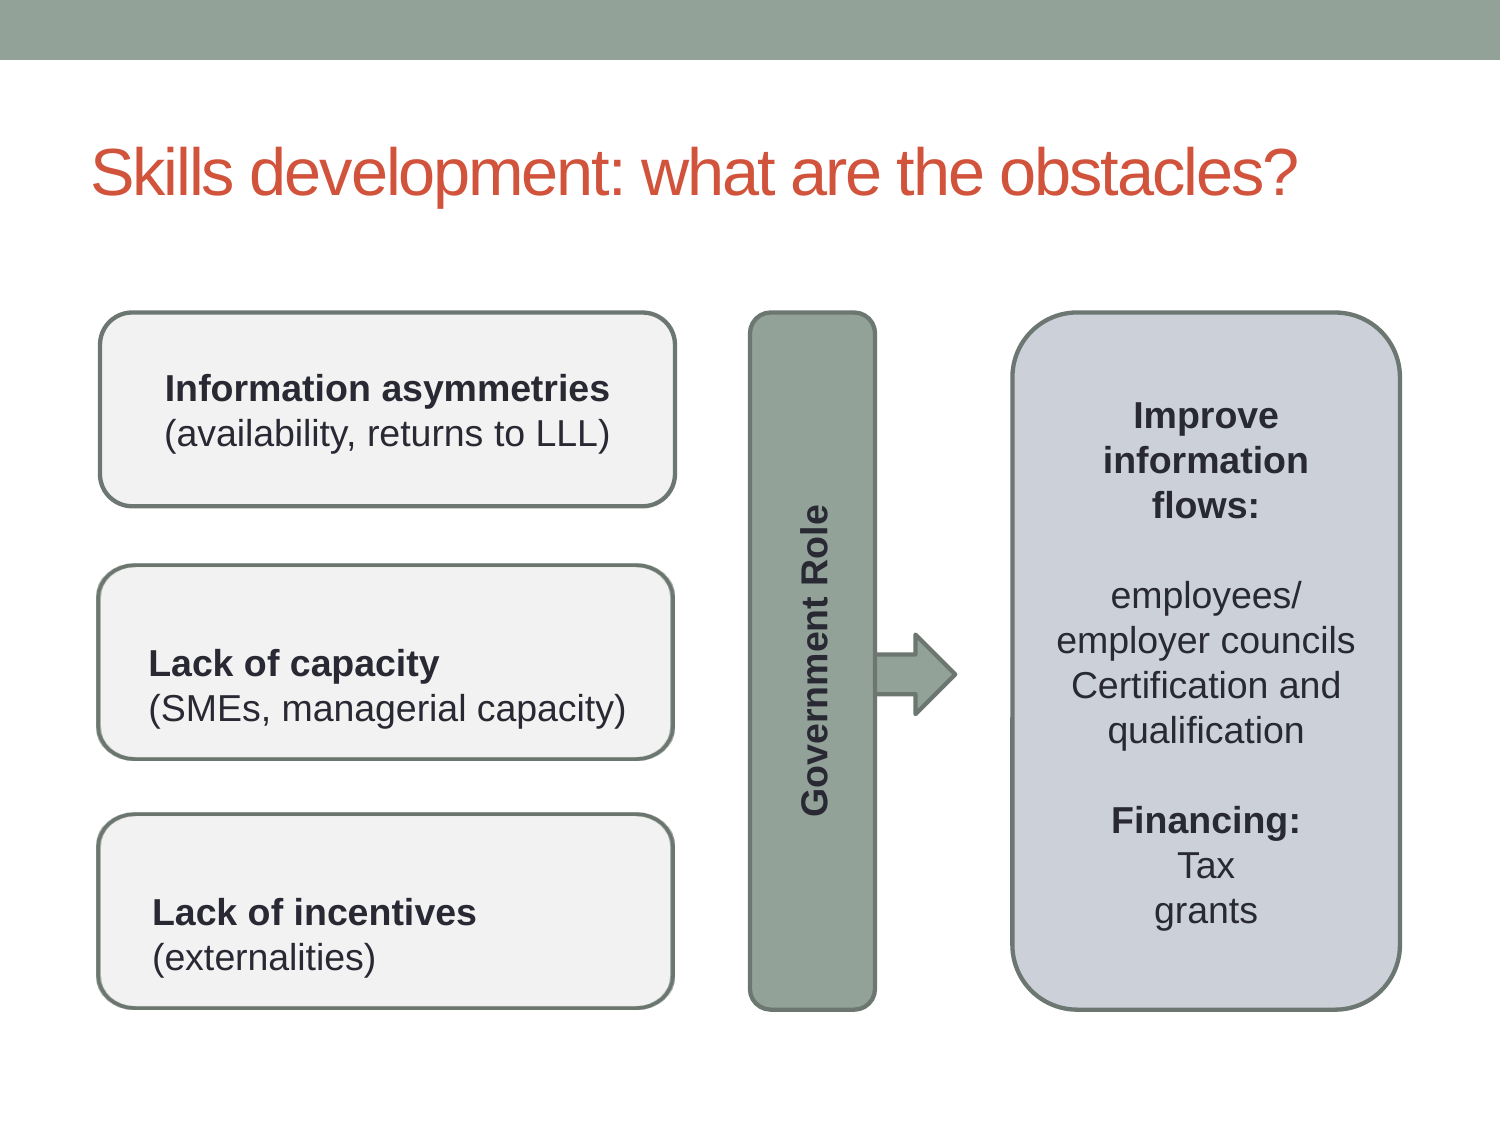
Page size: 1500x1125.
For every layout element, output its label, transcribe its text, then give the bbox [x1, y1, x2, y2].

picture [95, 812, 676, 1010]
text_box [878, 632, 958, 717]
text_box Improve information flows: employees/employer councils Certification and qualification Financing: Tax grants [1010, 310, 1403, 1012]
picture [95, 562, 676, 761]
text_box Information asymmetries (availability, returns to LLL) [97, 310, 678, 509]
text_box Government Role [747, 310, 878, 1012]
title Skills development: what are the obstacles? [75, 87, 1425, 250]
